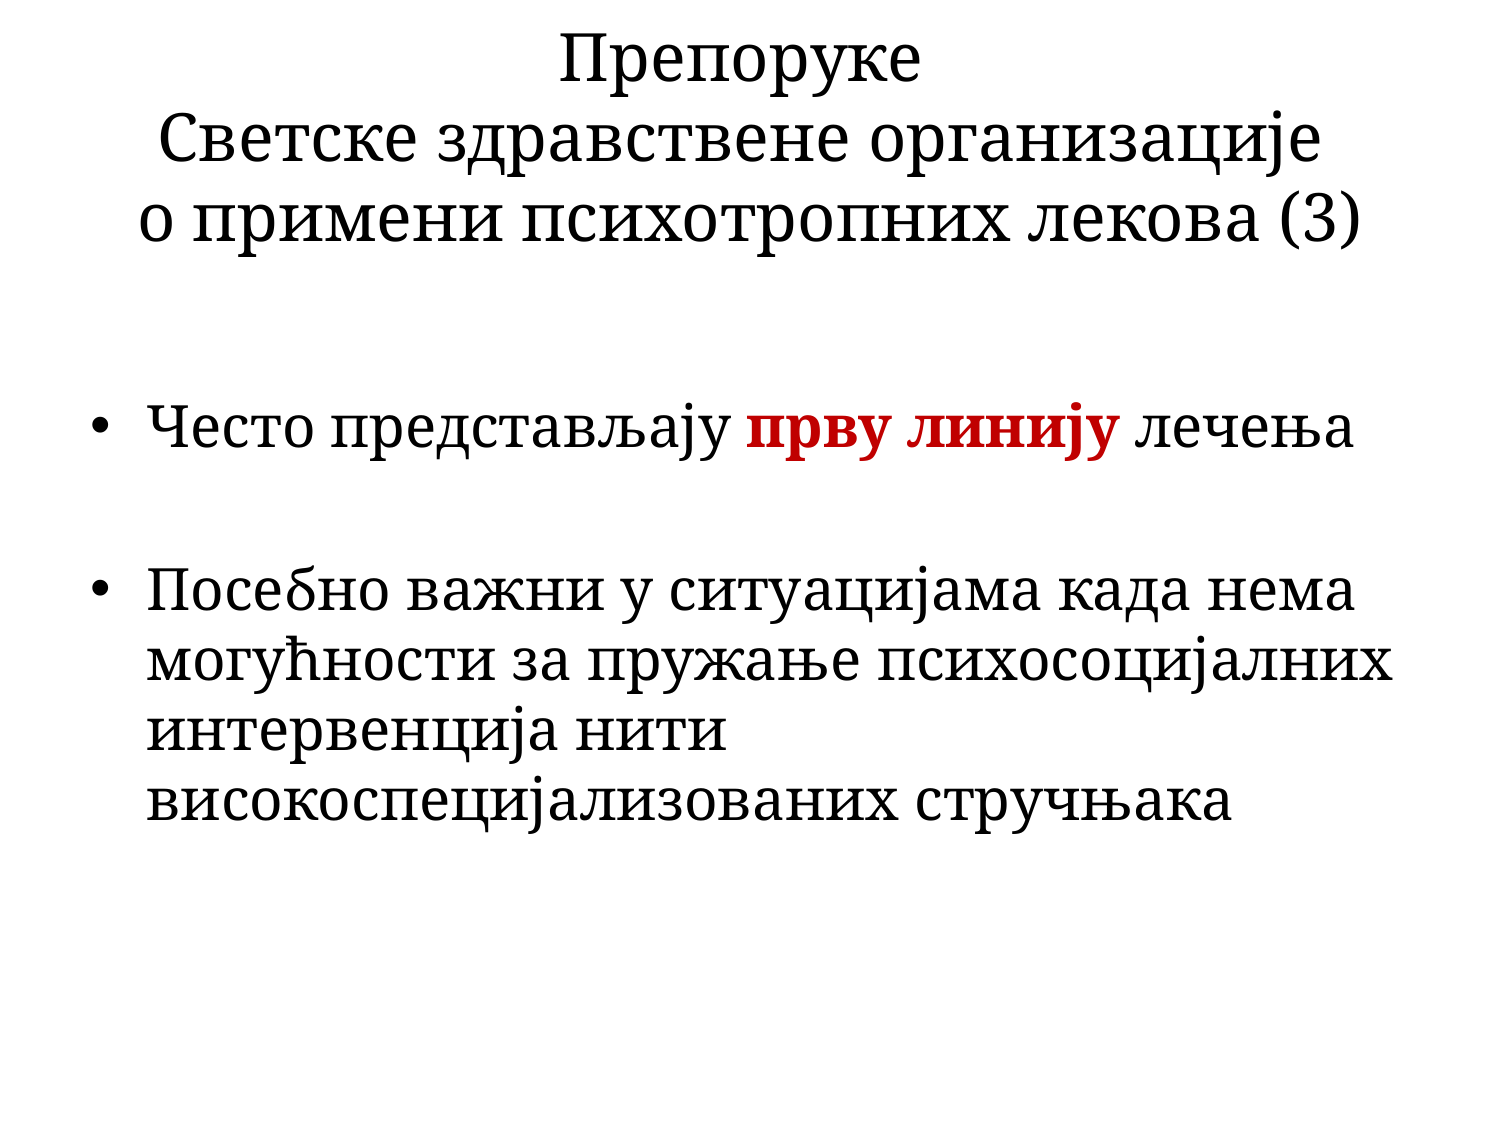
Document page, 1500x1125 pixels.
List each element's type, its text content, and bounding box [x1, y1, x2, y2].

list Често представљају прву линију лечења Посебно важни у ситуацијама када нема могућности за пружање психосоцијалних интервенција нити високоспецијализованих стручњака [74, 299, 1426, 1006]
title Препоруке Светске здравствене организације о примени психотропних лекова (3) [74, 44, 1426, 226]
